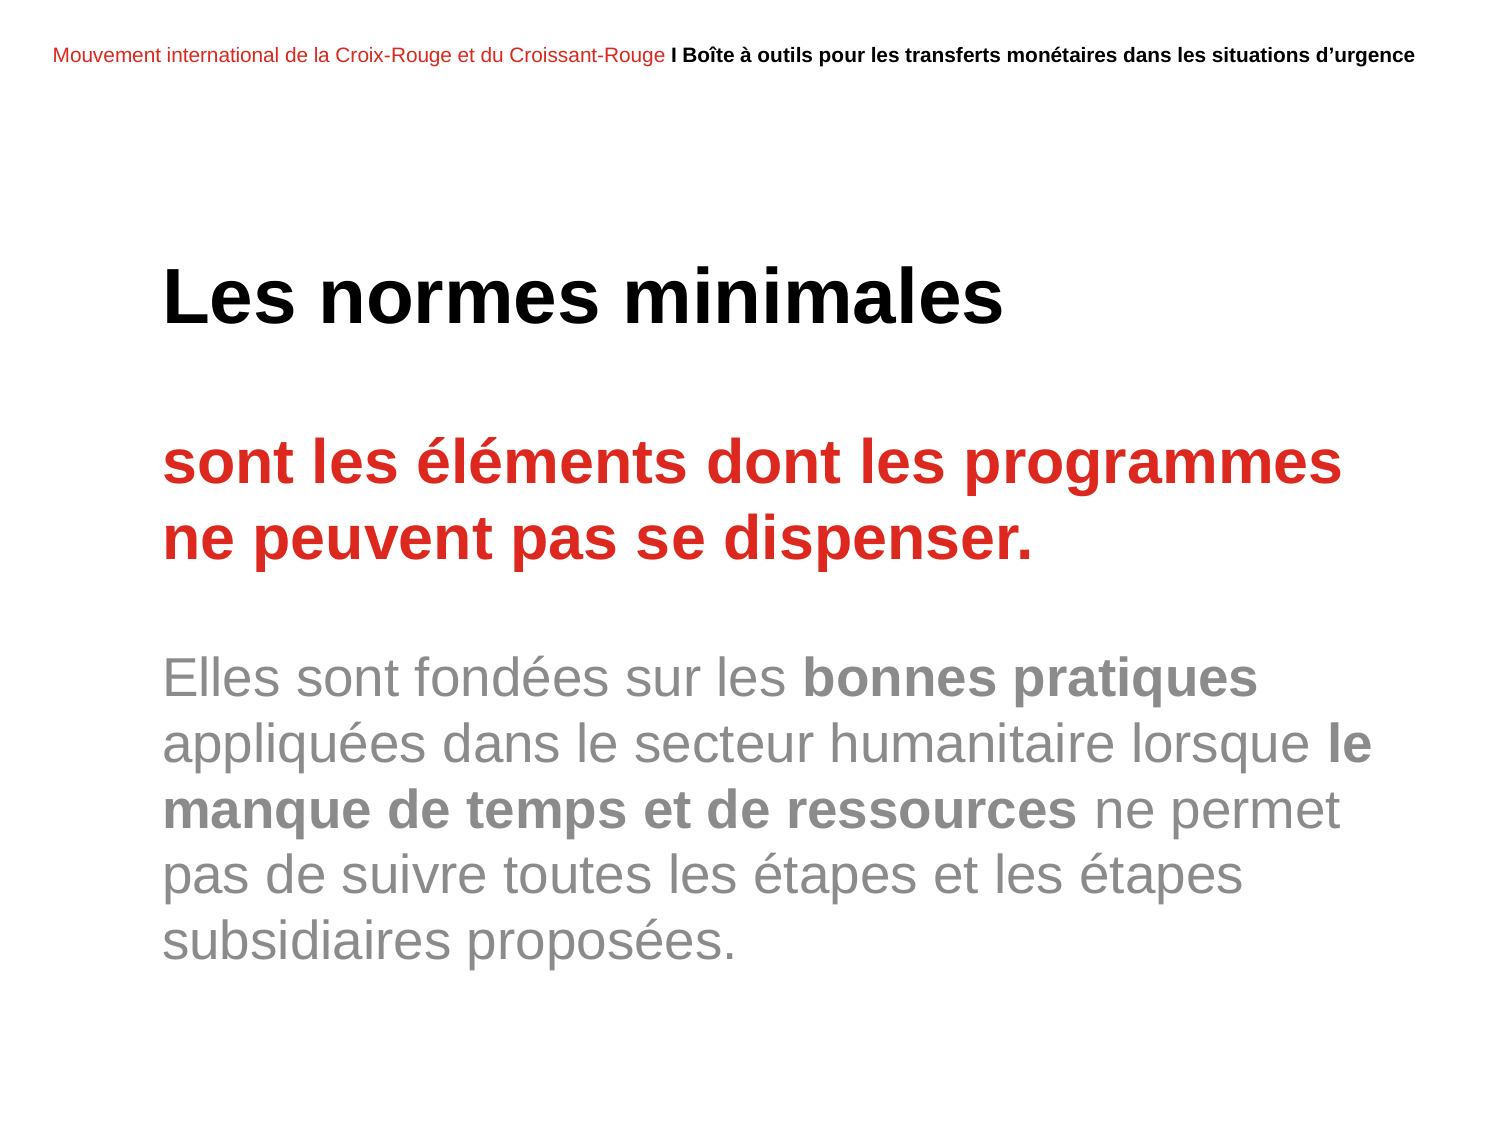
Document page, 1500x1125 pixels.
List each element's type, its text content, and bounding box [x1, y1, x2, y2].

subtitle Les normes minimales sont les éléments dont les programmes ne peuvent pas se dispenser. Elles sont fondées sur les bonnes pratiques appliquées dans le secteur humanitaire lorsque le manque de temps et de ressources ne permet pas de suivre toutes les étapes et les étapes subsidiaires proposées. [76, 237, 1451, 979]
